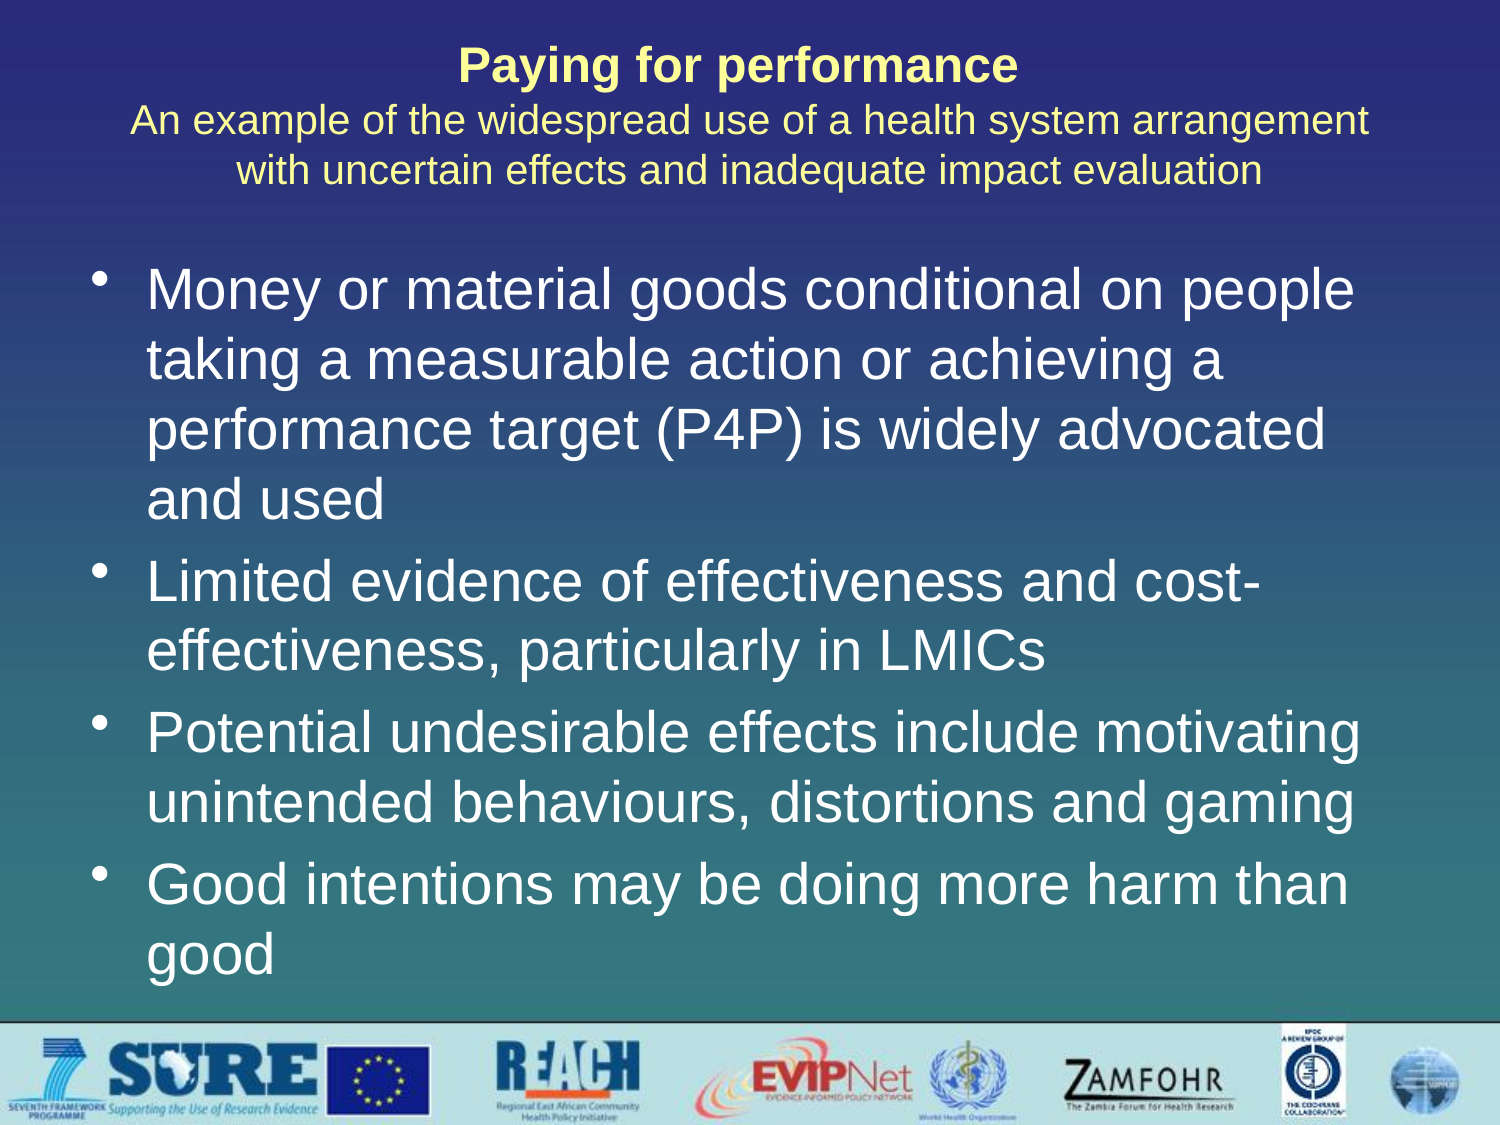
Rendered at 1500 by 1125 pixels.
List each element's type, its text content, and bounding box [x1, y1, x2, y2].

title Paying for performance An example of the widespread use of a health system arrangement with uncertain effects and inadequate impact evaluation [74, 18, 1426, 207]
picture [0, 0, 1500, 1125]
list Money or material goods conditional on people taking a measurable action or achieving a performance target (P4P) is widely advocated and used Limited evidence of effectiveness and cost-effectiveness, particularly in LMICs Potential undesirable effects include motivating unintended behaviours, distortions and gaming Good intentions may be doing more harm than good [74, 243, 1426, 1012]
